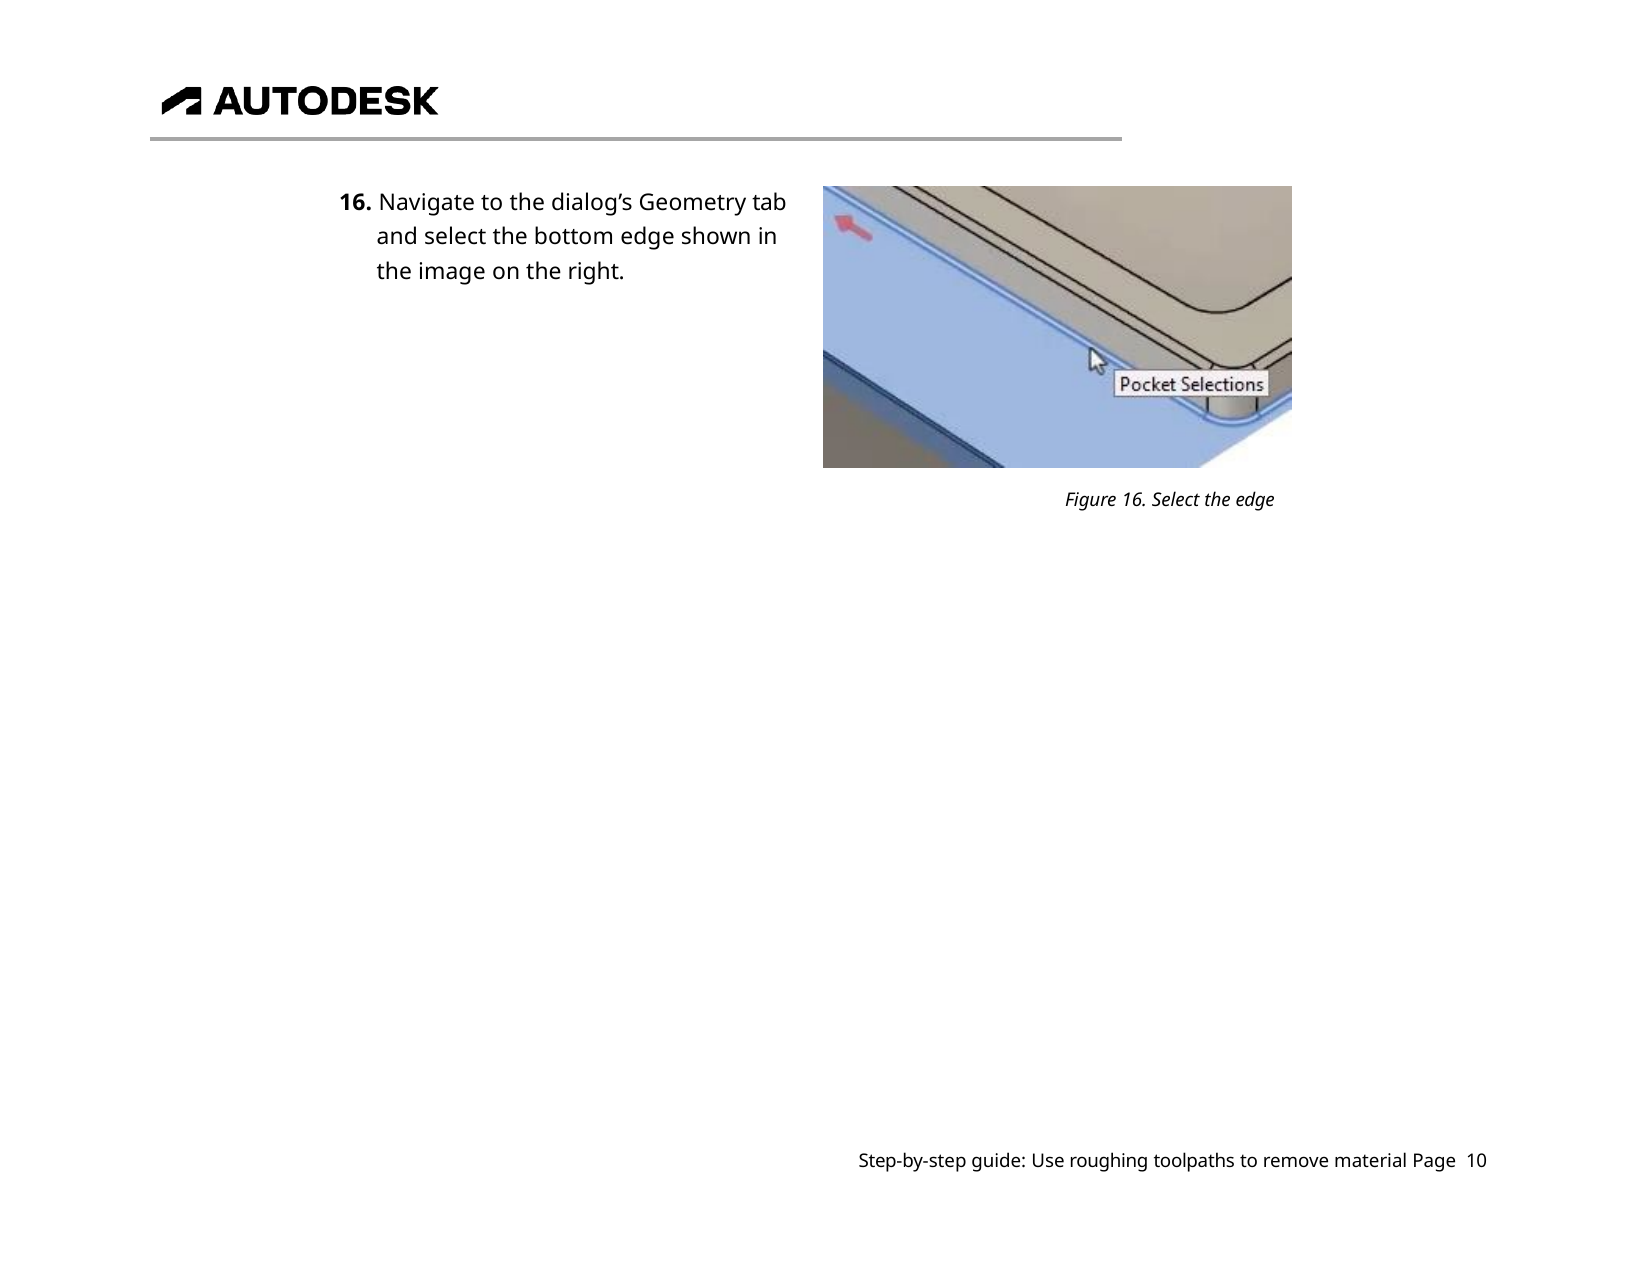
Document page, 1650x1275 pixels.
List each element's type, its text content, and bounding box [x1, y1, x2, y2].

text_box Figure 16. Select the edge [1062, 485, 1294, 511]
text_box 16. Navigate to the dialog’s Geometry tab and select the bottom edge shown in the image on the right. [337, 178, 789, 284]
picture [822, 186, 1292, 468]
picture [161, 86, 439, 115]
slide_number Step-by-step guide: Use roughing toolpaths to remove material Page 10 [856, 1145, 1509, 1275]
